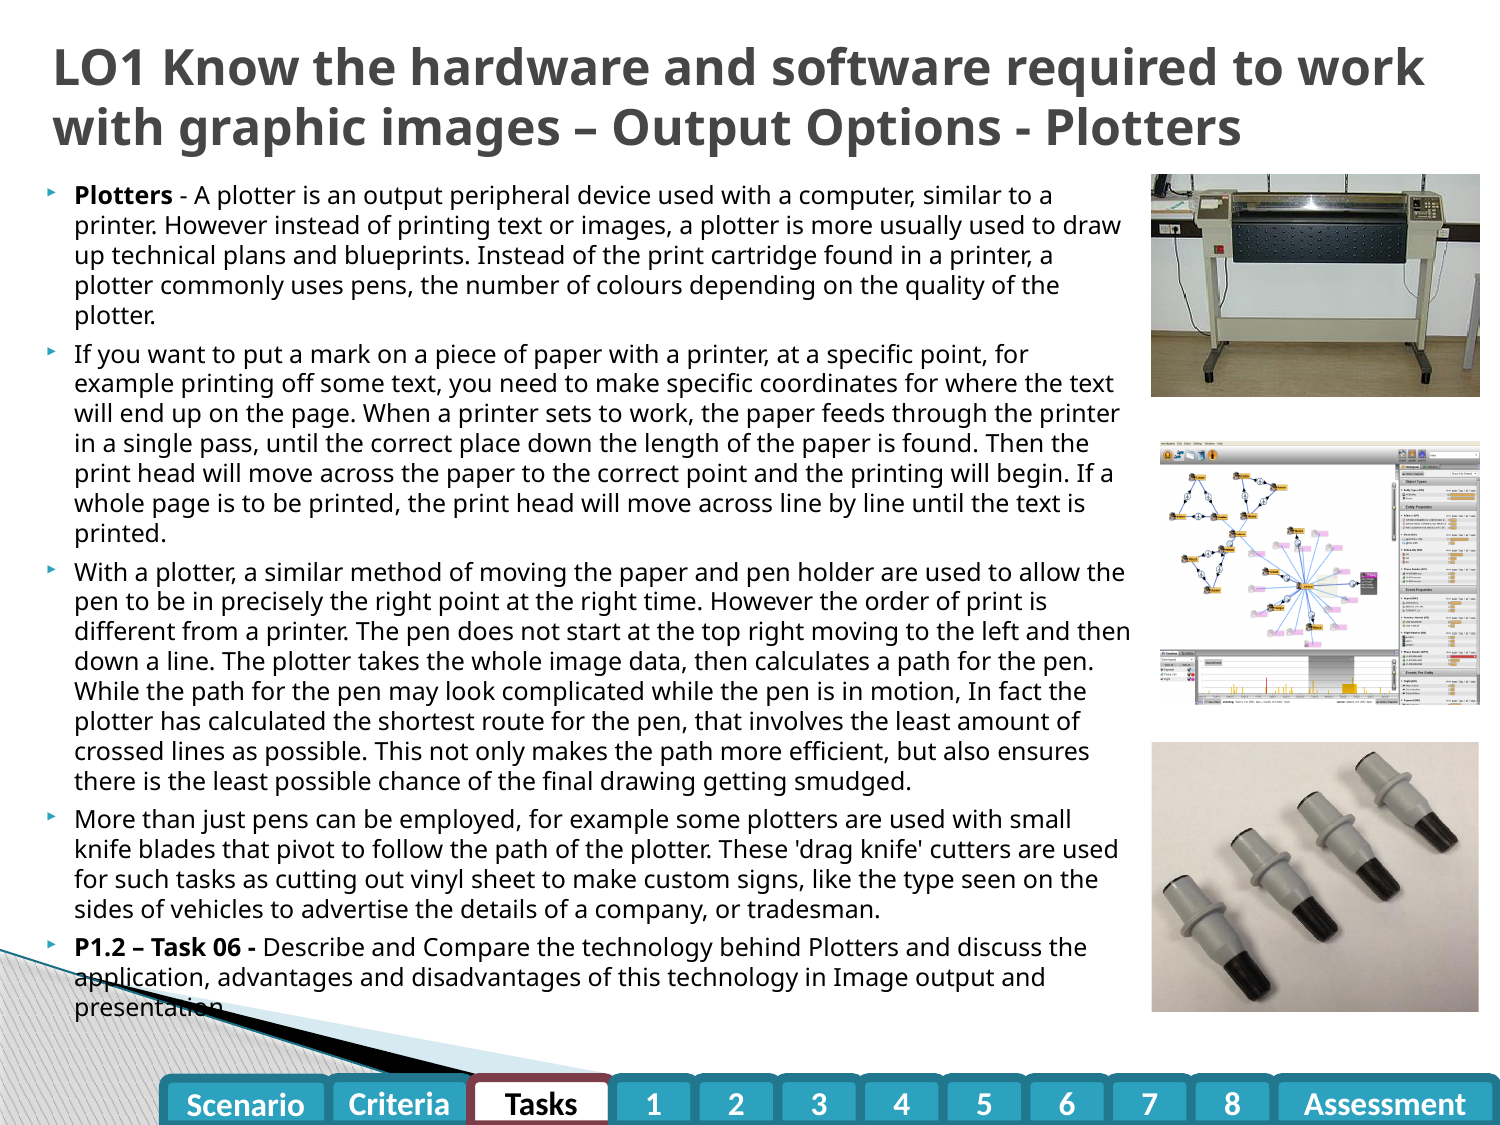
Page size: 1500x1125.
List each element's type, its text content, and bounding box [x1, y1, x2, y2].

text_box 5 [938, 1073, 1026, 1125]
text_box Tasks [466, 1073, 612, 1125]
text_box 3 [773, 1073, 860, 1125]
picture [1151, 742, 1479, 1012]
text_box Scenario [158, 1073, 328, 1125]
text_box 6 [1021, 1073, 1108, 1125]
text_box Criteria [324, 1073, 470, 1125]
text_box Assessment [1274, 1073, 1500, 1125]
picture [1151, 174, 1480, 398]
text_box 7 [1103, 1073, 1191, 1125]
text_box 1 [607, 1073, 695, 1125]
list Plotters - A plotter is an output peripheral device used with a computer, similar to a printer. However instead of printing text or images, a plotter is more usually used to draw up technical plans and blueprints. Instead of the print cartridge found in a printer, a plotter commonly uses pens, the number of colours depending on the quality of the plotter. If you want to put a mark on a piece of paper with a printer, at a specific point, for example printing off some text, you need to make specific coordinates for where the text will end up on the page. When a printer sets to work, the paper feeds through the printer in a single pass, until the correct place down the length of the paper is found. Then the print head will move across the paper to the correct point and the printing will begin. If a whole page is to be printed, the print head will move across line by line until the text is printed. With a plotter, a similar method of moving the paper and pen holder are used to allow the pen to be in precisely the right point at the right time. However the order of print is different from a printer. The pen does not start at the top right moving to the left and then down a line. The plotter takes the whole image data, then calculates a path for the pen. While the path for the pen may look complicated while the pen is in motion, In fact the plotter has calculated the shortest route for the pen, that involves the least amount of crossed lines as possible. This not only makes the path more efficient, but also ensures there is the least possible chance of the final drawing getting smudged. More than just pens can be employed, for example some plotters are used with small knife blades that pivot to follow the path of the plotter. These 'drag knife' cutters are used for such tasks as cutting out vinyl sheet to make custom signs, like the type seen on the sides of vehicles to advertise the details of a company, or tradesman. P1.2 – Task 06 - Describe and Compare the technology behind Plotters and discuss the application, advantages and disadvantages of this technology in Image output and presentation. [29, 172, 1150, 1047]
title LO1 Know the hardware and software required to work with graphic images – Output Options - Plotters [37, 19, 1471, 173]
text_box 4 [855, 1073, 943, 1125]
text_box 2 [690, 1073, 778, 1125]
text_box 8 [1186, 1073, 1279, 1125]
picture [1160, 441, 1480, 705]
